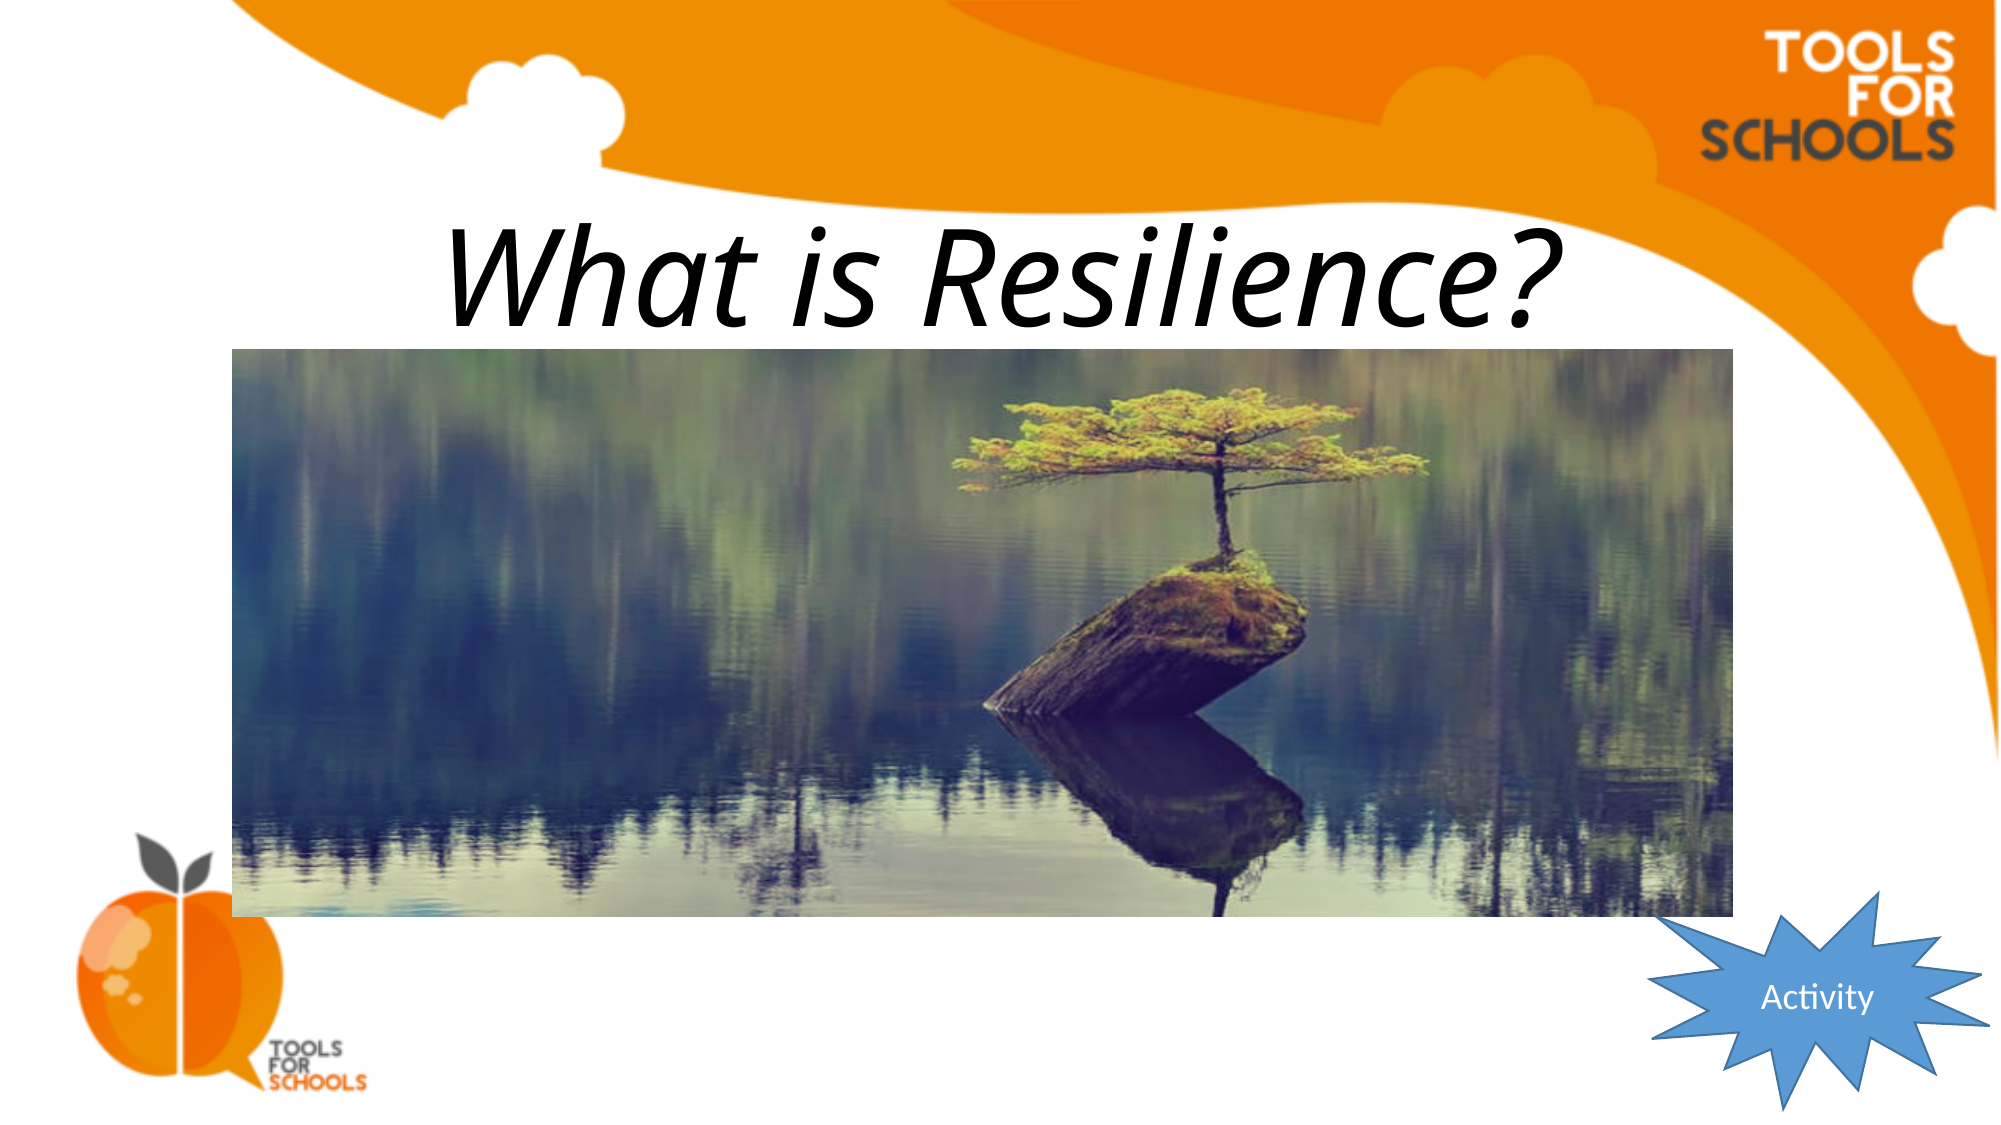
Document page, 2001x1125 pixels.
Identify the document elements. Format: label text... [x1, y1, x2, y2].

picture [0, 0, 2001, 1125]
title What is Resilience? [149, 219, 1850, 364]
text_box Activity [1646, 890, 1991, 1113]
